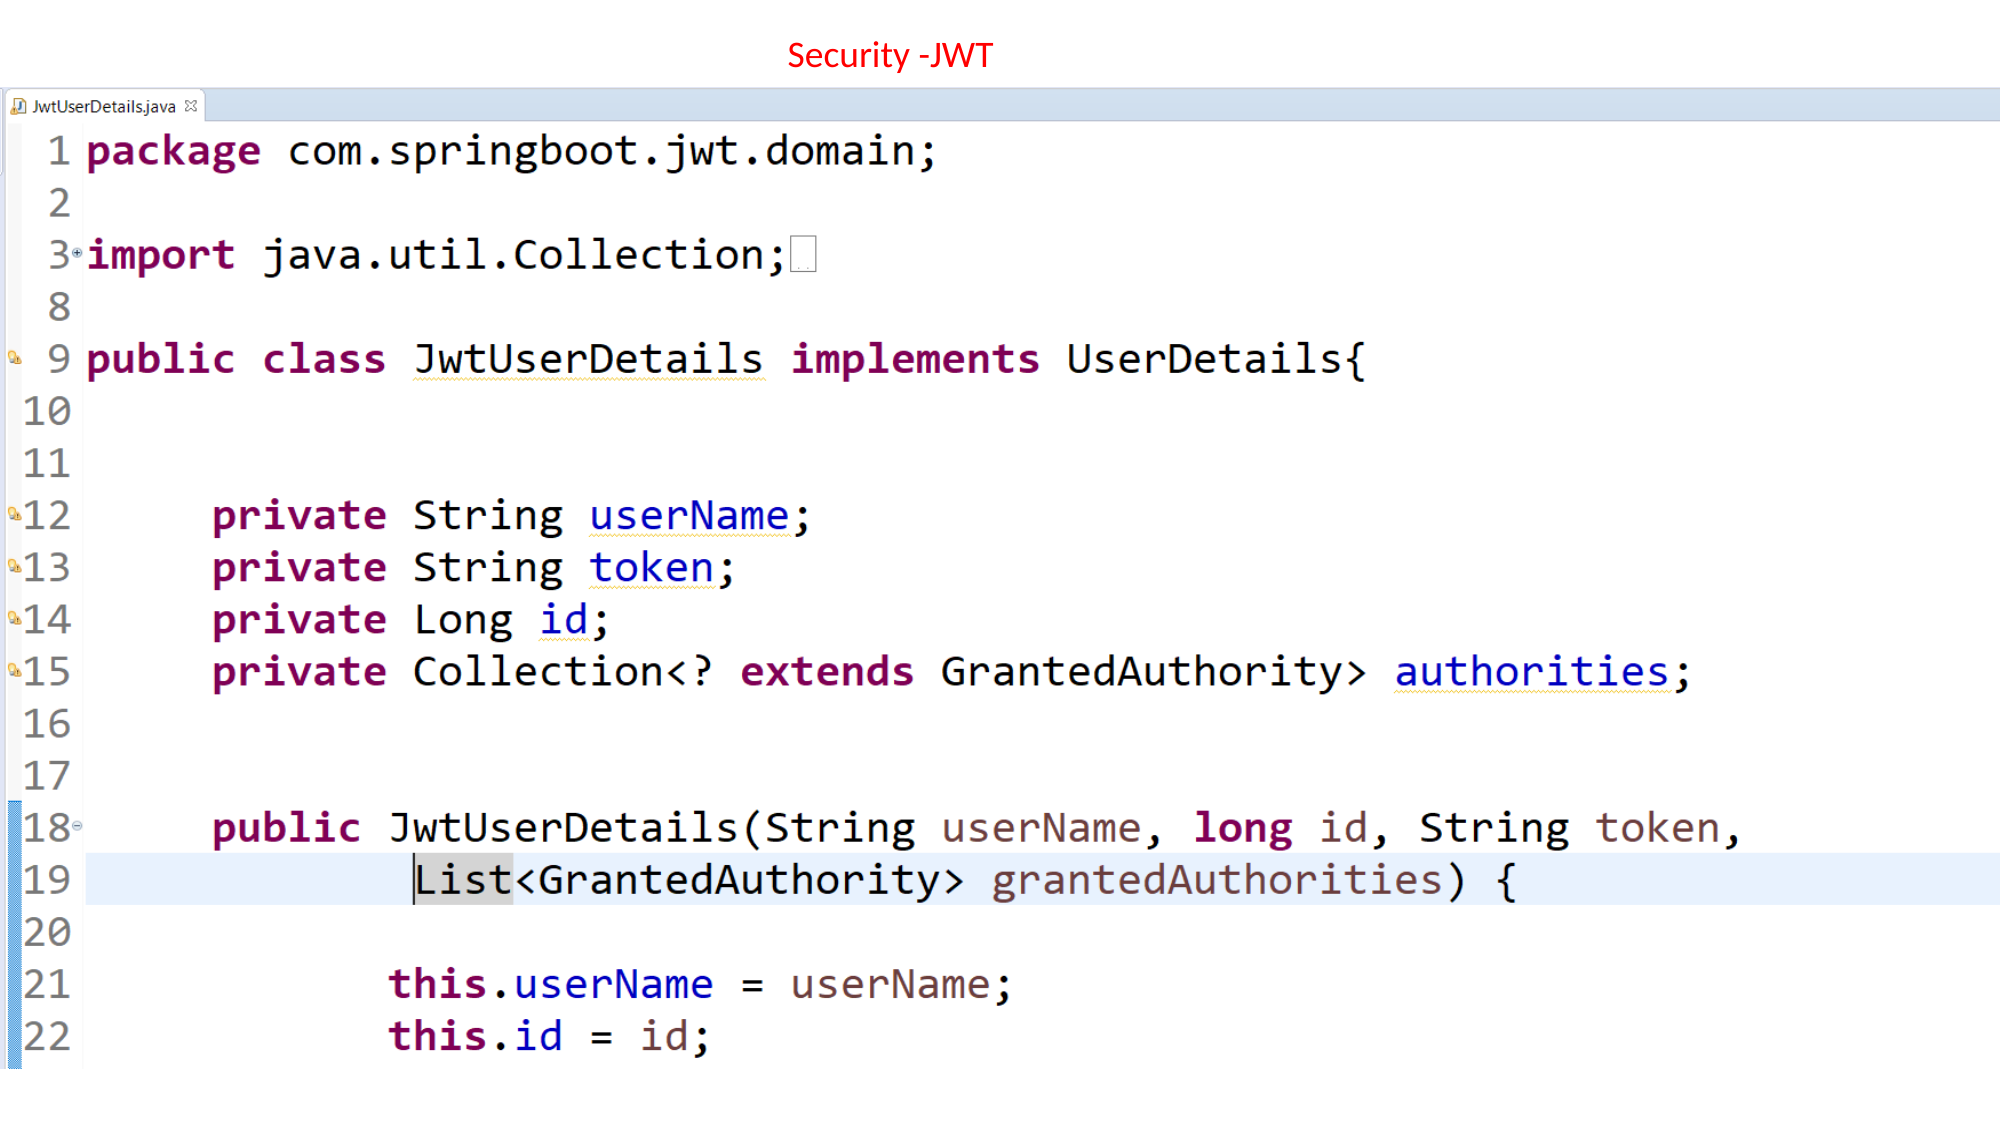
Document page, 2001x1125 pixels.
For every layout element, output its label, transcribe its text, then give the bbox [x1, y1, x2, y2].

picture [0, 87, 2000, 1070]
text_box Security -JWT [368, 16, 1413, 87]
